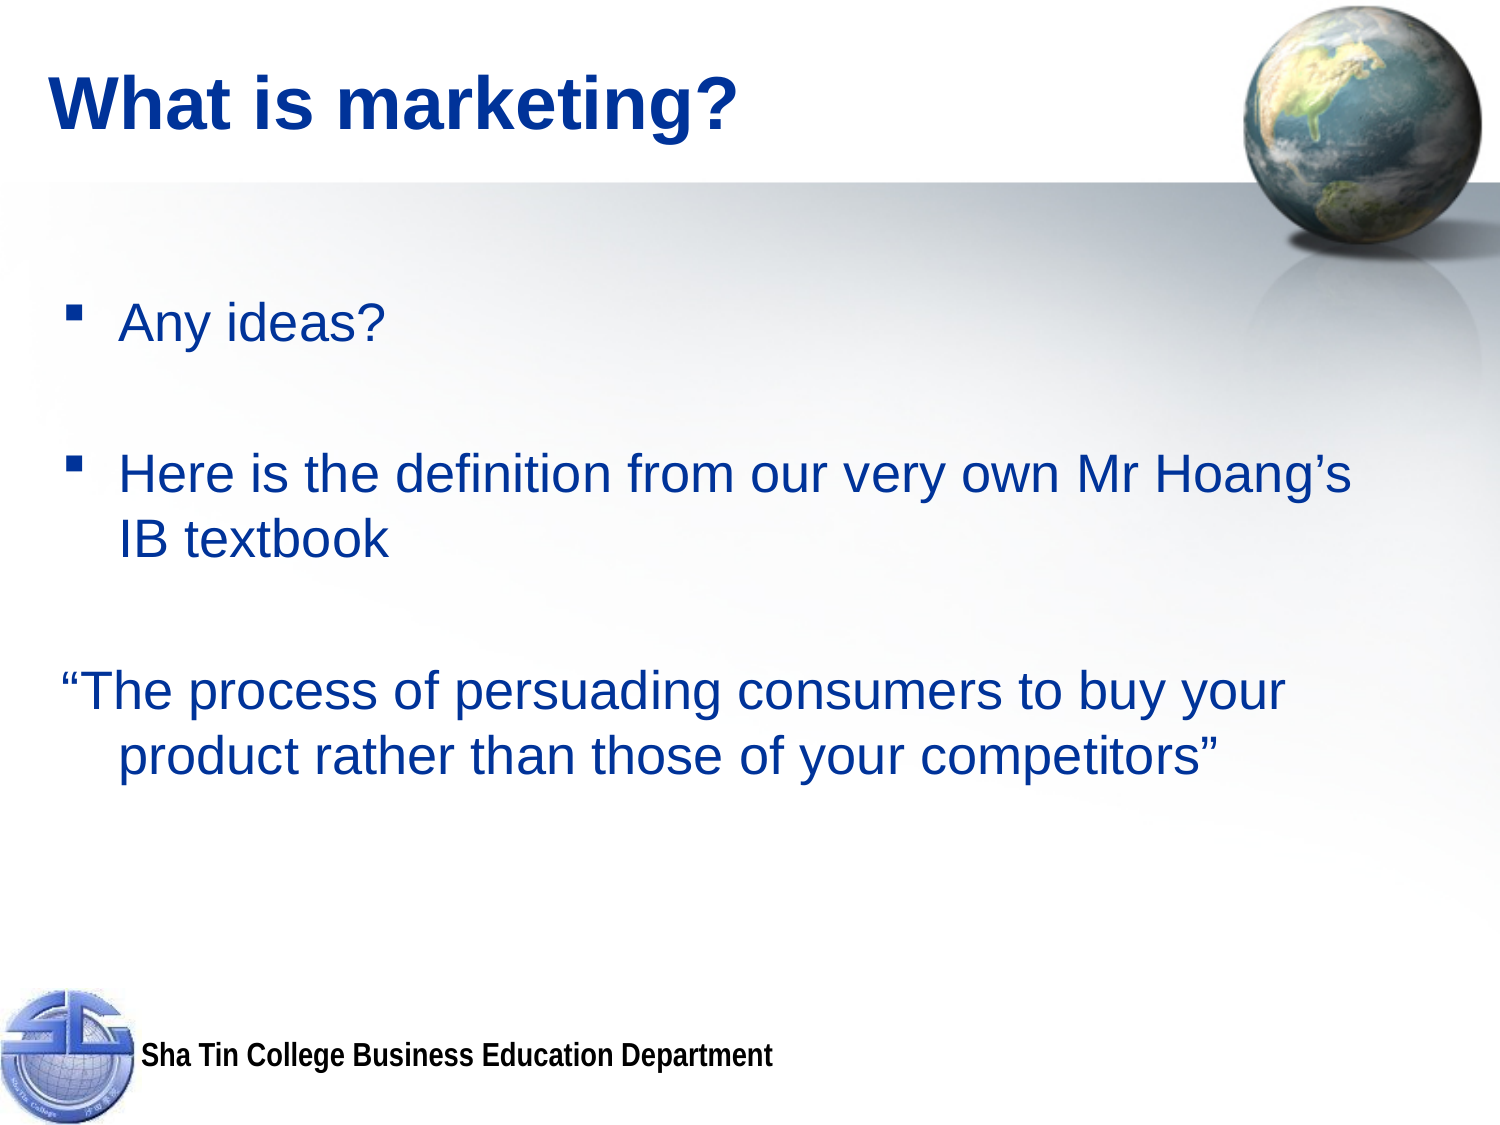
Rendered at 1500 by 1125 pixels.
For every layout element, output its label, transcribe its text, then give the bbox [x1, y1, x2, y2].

title What is marketing? [33, 30, 1228, 170]
picture [0, 0, 1500, 1125]
list Any ideas? Here is the definition from our very own Mr Hoang’s IB textbook “The process of persuading consumers to buy your product rather than those of your competitors” [46, 279, 1416, 971]
